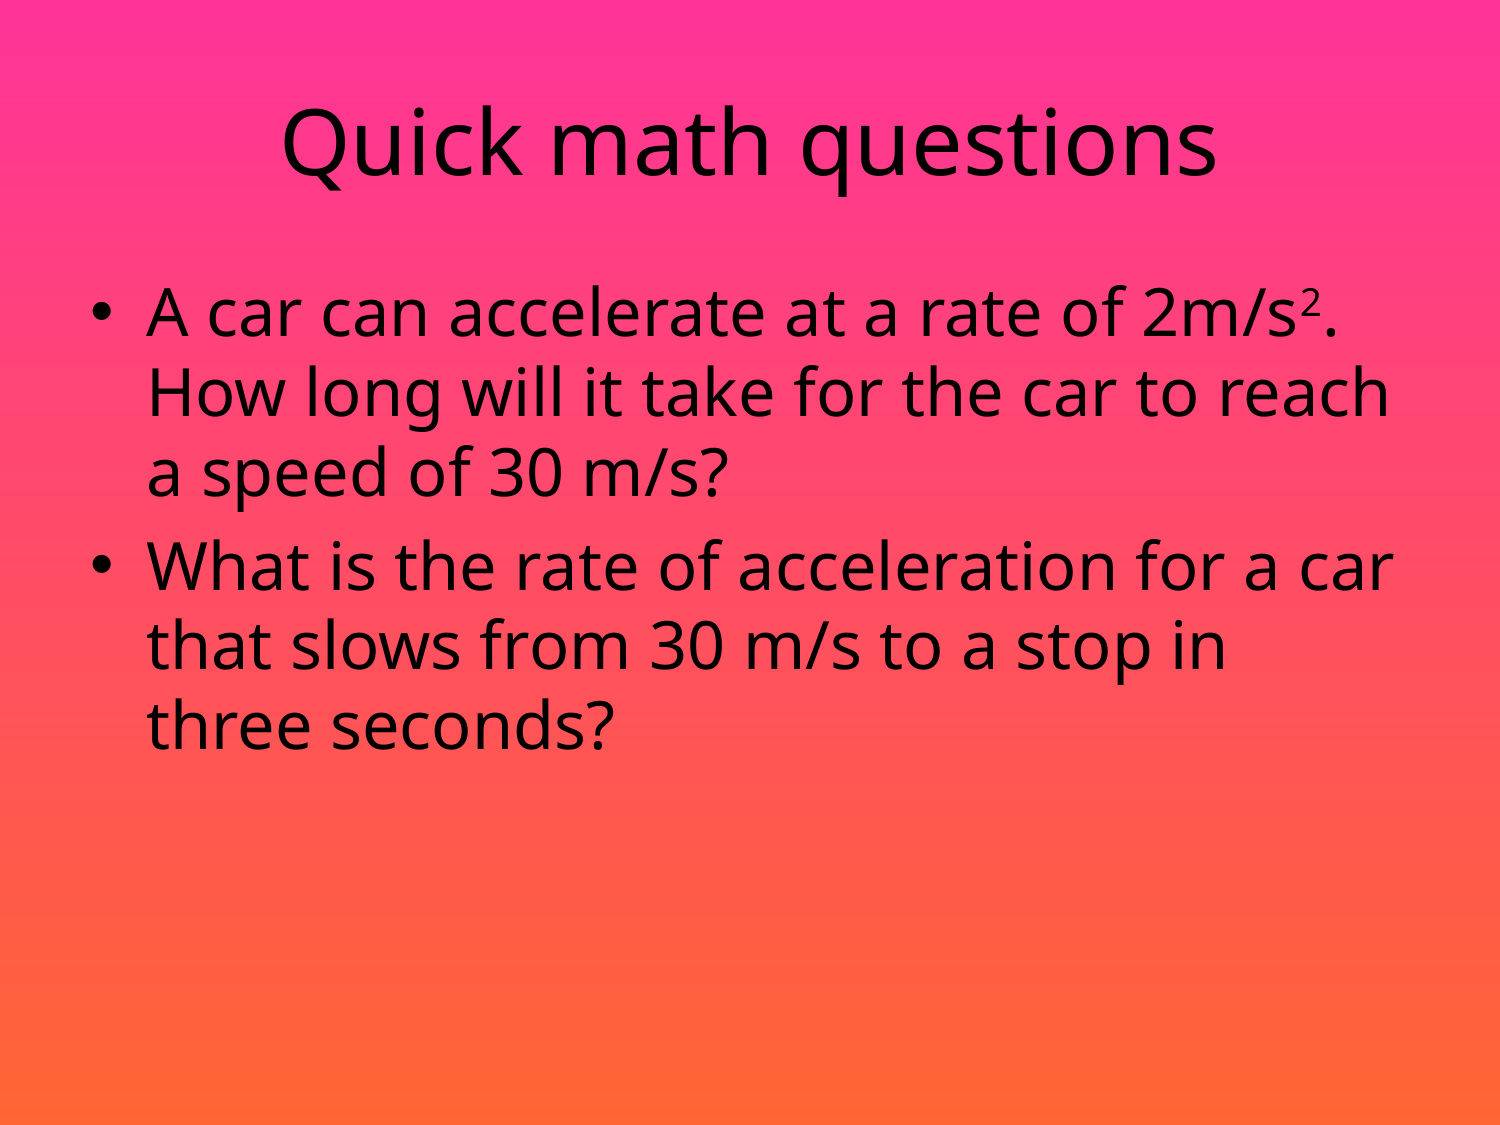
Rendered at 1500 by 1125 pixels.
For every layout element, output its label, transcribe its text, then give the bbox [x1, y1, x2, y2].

list A car can accelerate at a rate of 2m/s2. How long will it take for the car to reach a speed of 30 m/s? What is the rate of acceleration for a car that slows from 30 m/s to a stop in three seconds? [75, 262, 1425, 1005]
title Quick math questions [75, 45, 1425, 233]
